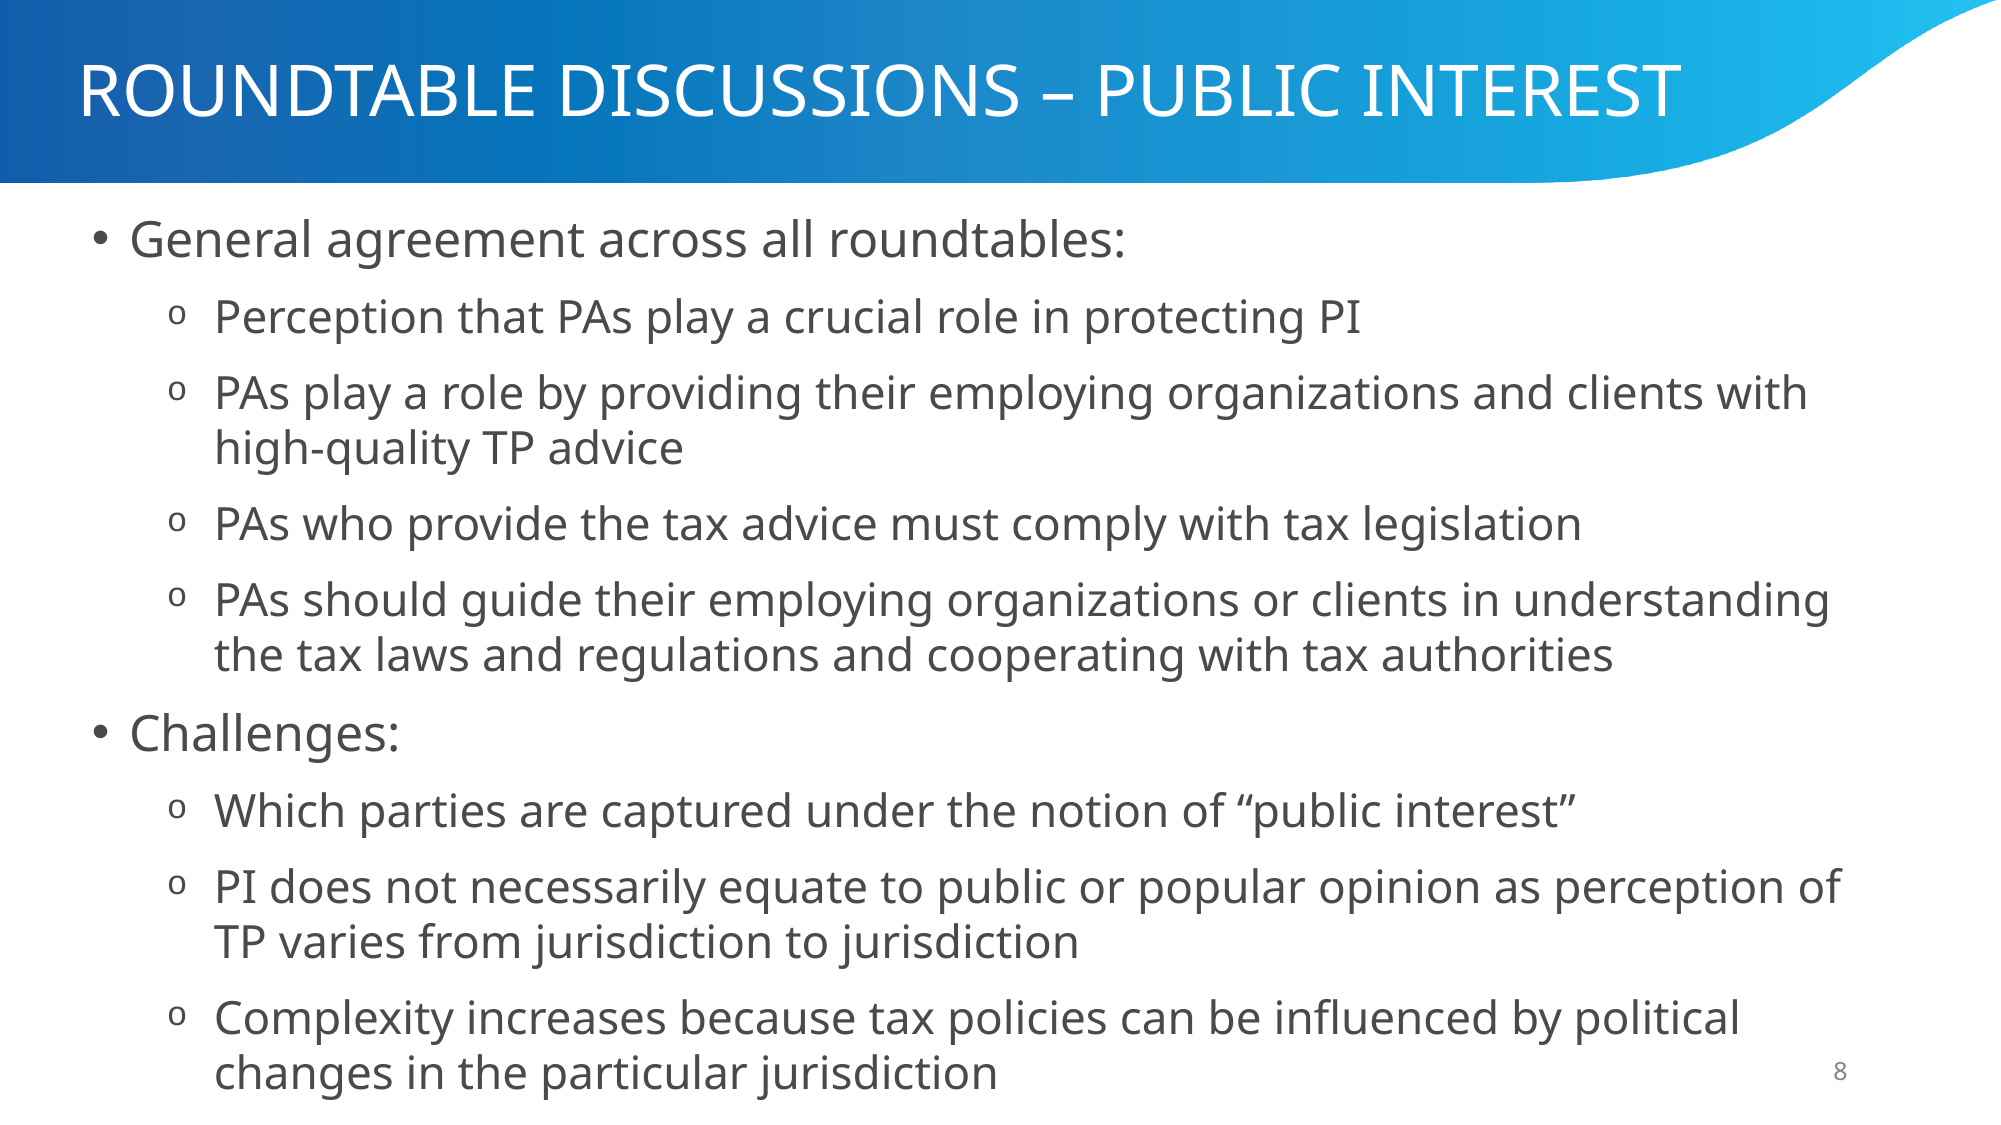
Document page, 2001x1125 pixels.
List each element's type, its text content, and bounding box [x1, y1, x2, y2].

picture [0, 0, 2000, 183]
slide_number 8 [1412, 1042, 1863, 1103]
list General agreement across all roundtables: Perception that PAs play a crucial role in protecting PI PAs play a role by providing their employing organizations and clients with high-quality TP advice PAs who provide the tax advice must comply with tax legislation PAs should guide their employing organizations or clients in understanding the tax laws and regulations and cooperating with tax authorities Challenges: Which parties are captured under the notion of “public interest” PI does not necessarily equate to public or popular opinion as perception of TP varies from jurisdiction to jurisdiction Complexity increases because tax policies can be influenced by political changes in the particular jurisdiction [76, 199, 1889, 982]
title ROUNDTABLE DISCUSSIONS – PUBLIC INTEREST [62, 0, 1766, 176]
